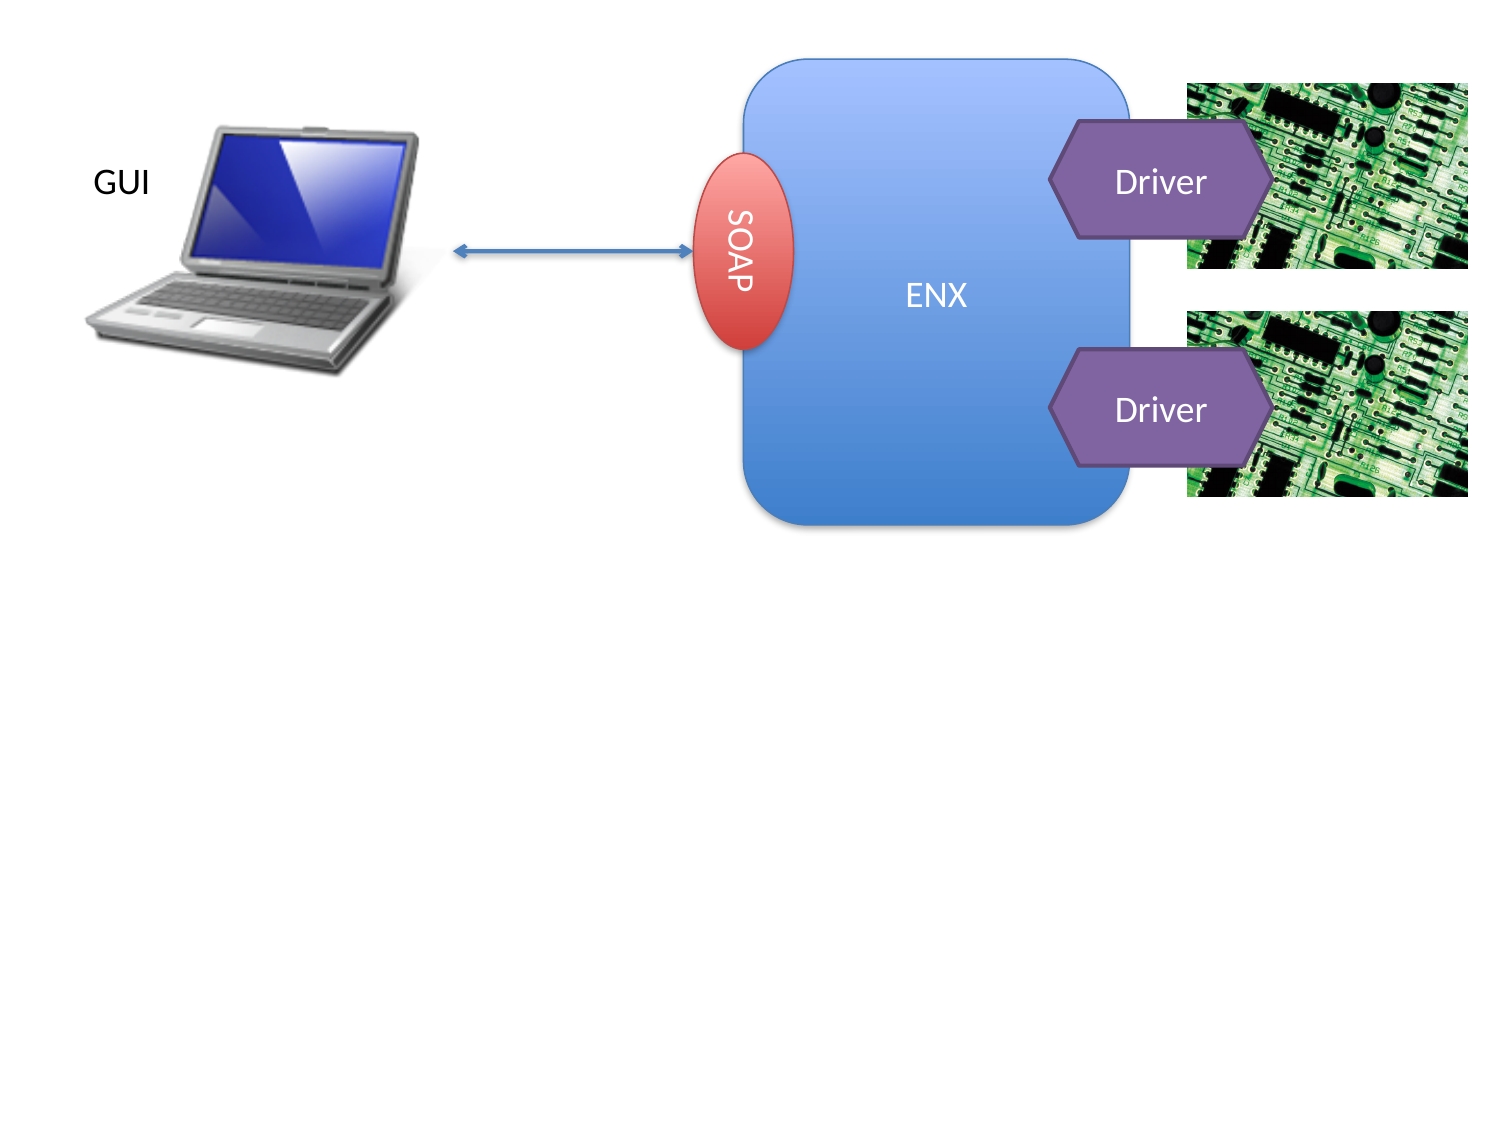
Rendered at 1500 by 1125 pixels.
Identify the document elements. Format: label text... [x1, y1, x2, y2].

text_box SOAP [692, 152, 795, 351]
text_box ENX [742, 58, 1131, 526]
text_box Driver [1047, 119, 1181, 240]
picture [1186, 311, 1468, 497]
text_box Driver [1047, 347, 1181, 468]
picture [77, 63, 454, 439]
picture [1186, 83, 1468, 269]
